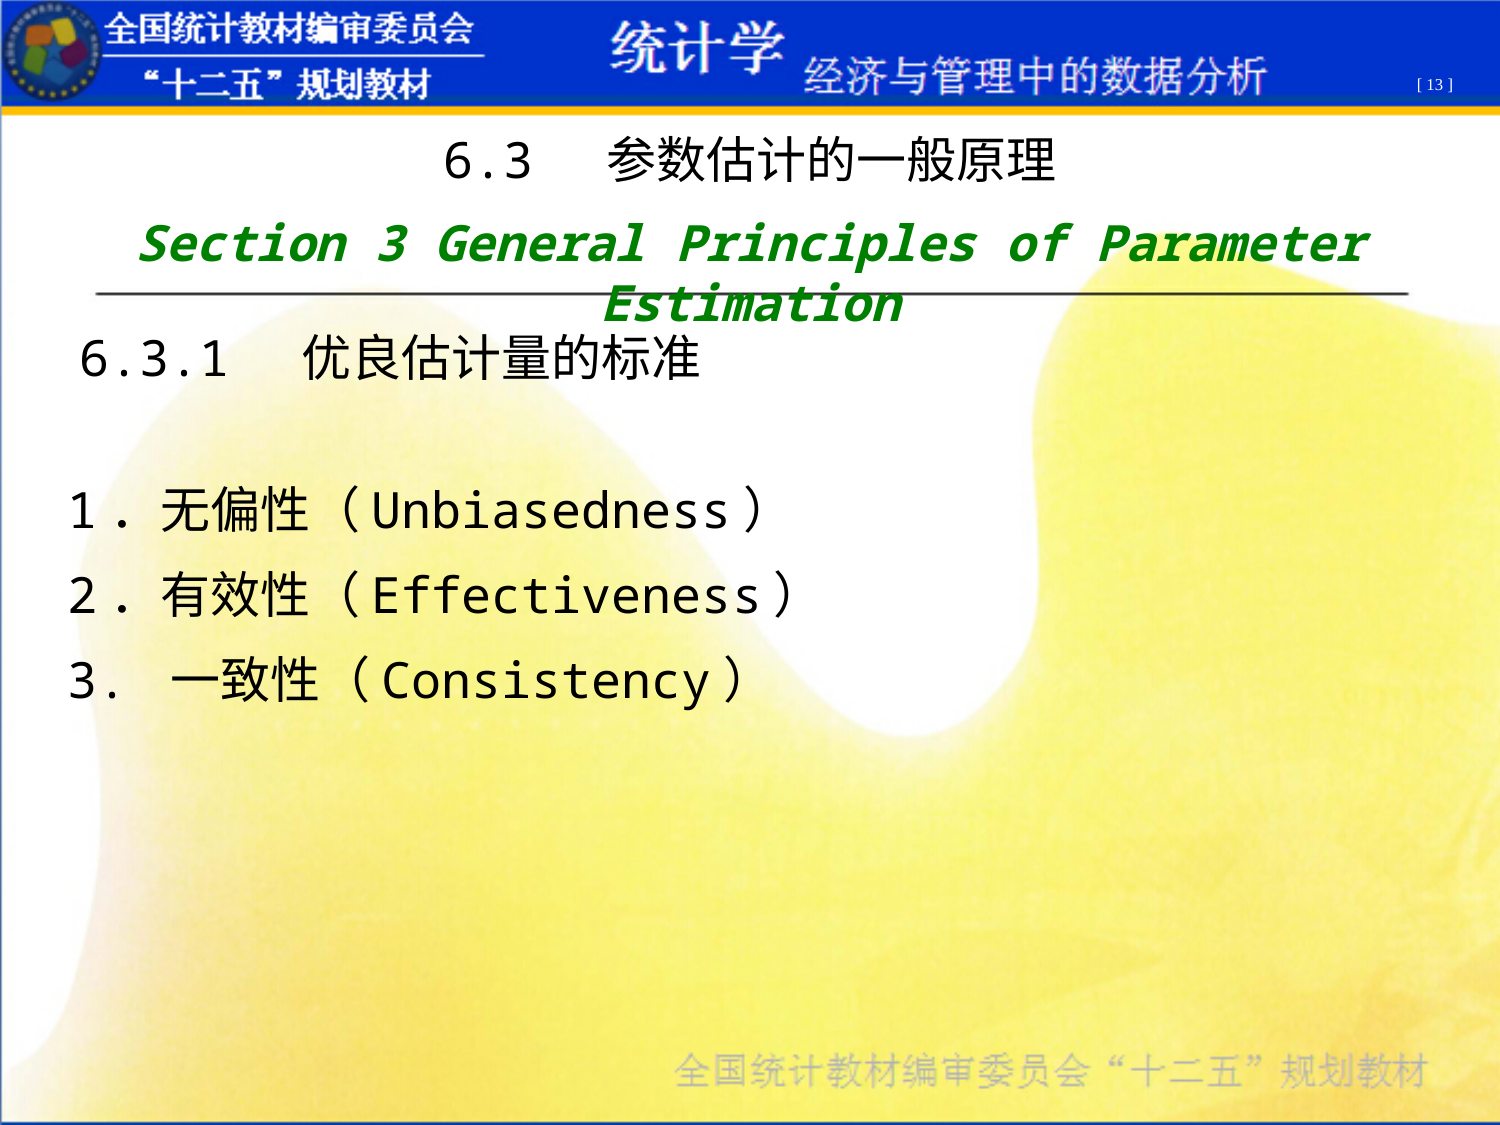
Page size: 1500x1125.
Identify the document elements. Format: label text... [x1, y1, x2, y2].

text_box 1．无偏性（Unbiasedness） 2．有效性（Effectiveness） 3. 一致性（Consistency） [53, 470, 1471, 716]
text_box [ 13 ] [1364, 66, 1468, 142]
text_box 6.3.1 优良估计量的标准 [64, 319, 1447, 394]
text_box Section 3 General Principles of Parameter Estimation [64, 203, 1436, 319]
picture [0, 0, 1500, 1125]
text_box 6.3 参数估计的一般原理 [64, 121, 1436, 196]
